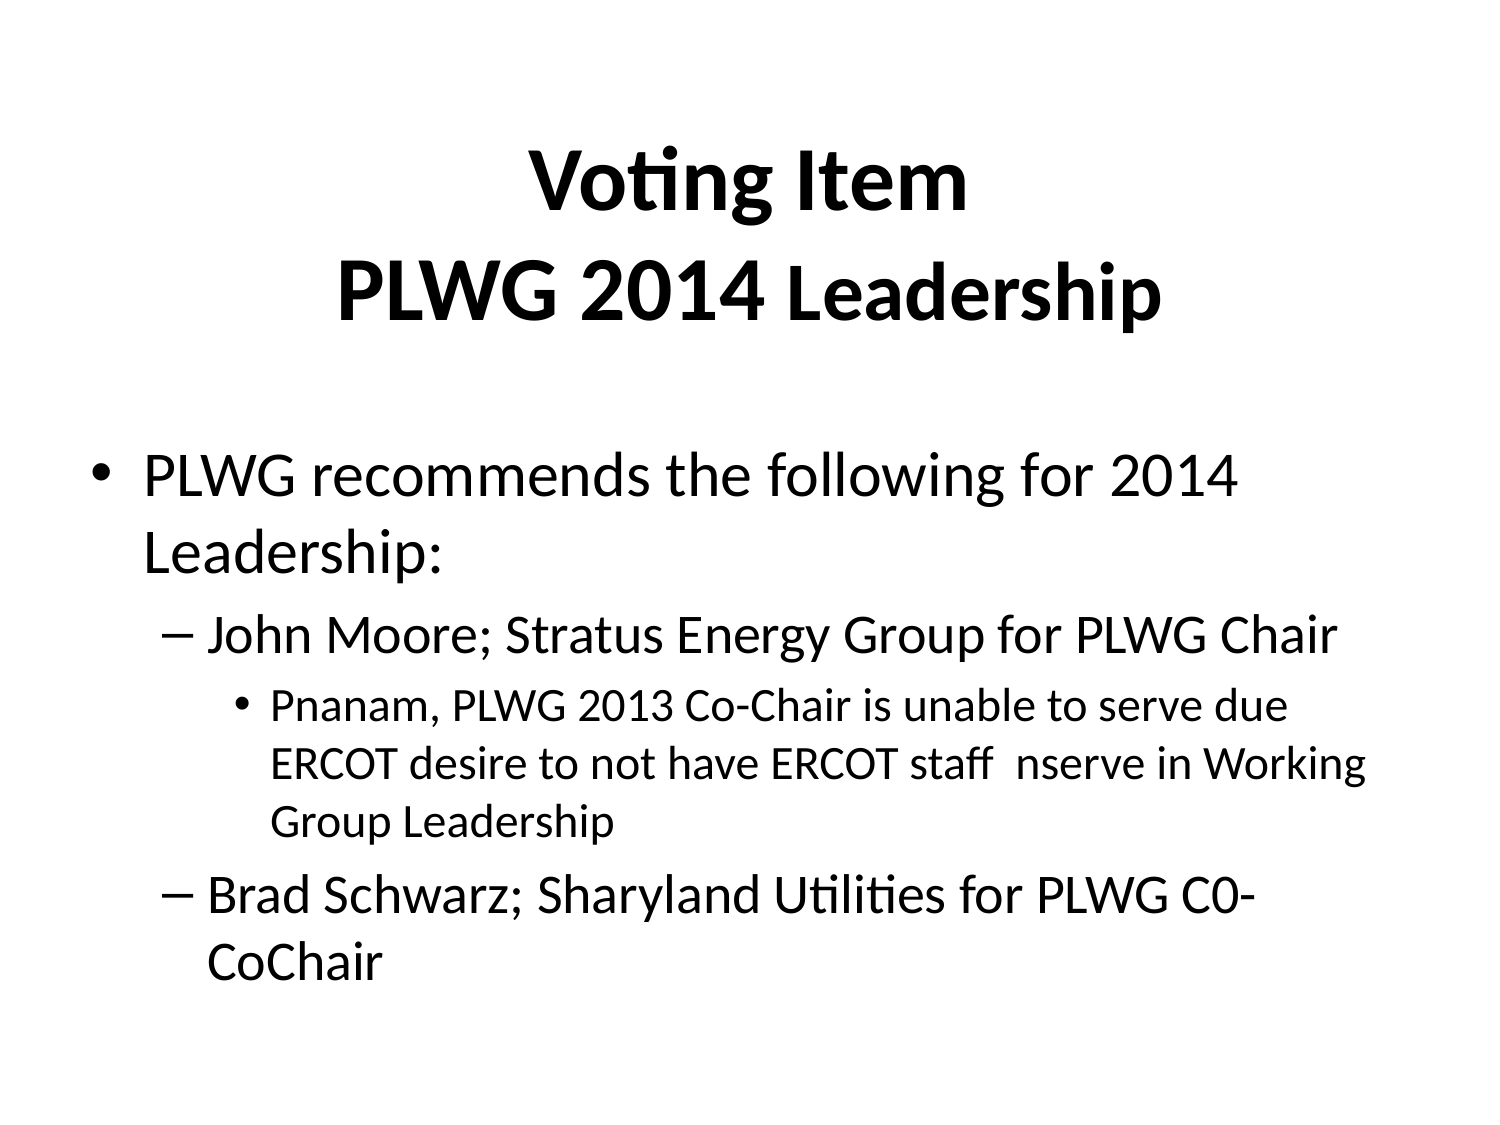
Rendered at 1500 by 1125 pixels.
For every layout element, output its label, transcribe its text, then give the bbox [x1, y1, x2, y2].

title Voting Item PLWG 2014 Leadership [75, 45, 1425, 413]
list PLWG recommends the following for 2014 Leadership: John Moore; Stratus Energy Group for PLWG Chair Pnanam, PLWG 2013 Co-Chair is unable to serve due ERCOT desire to not have ERCOT staff nserve in Working Group Leadership Brad Schwarz; Sharyland Utilities for PLWG C0-CoChair [75, 425, 1425, 1005]
